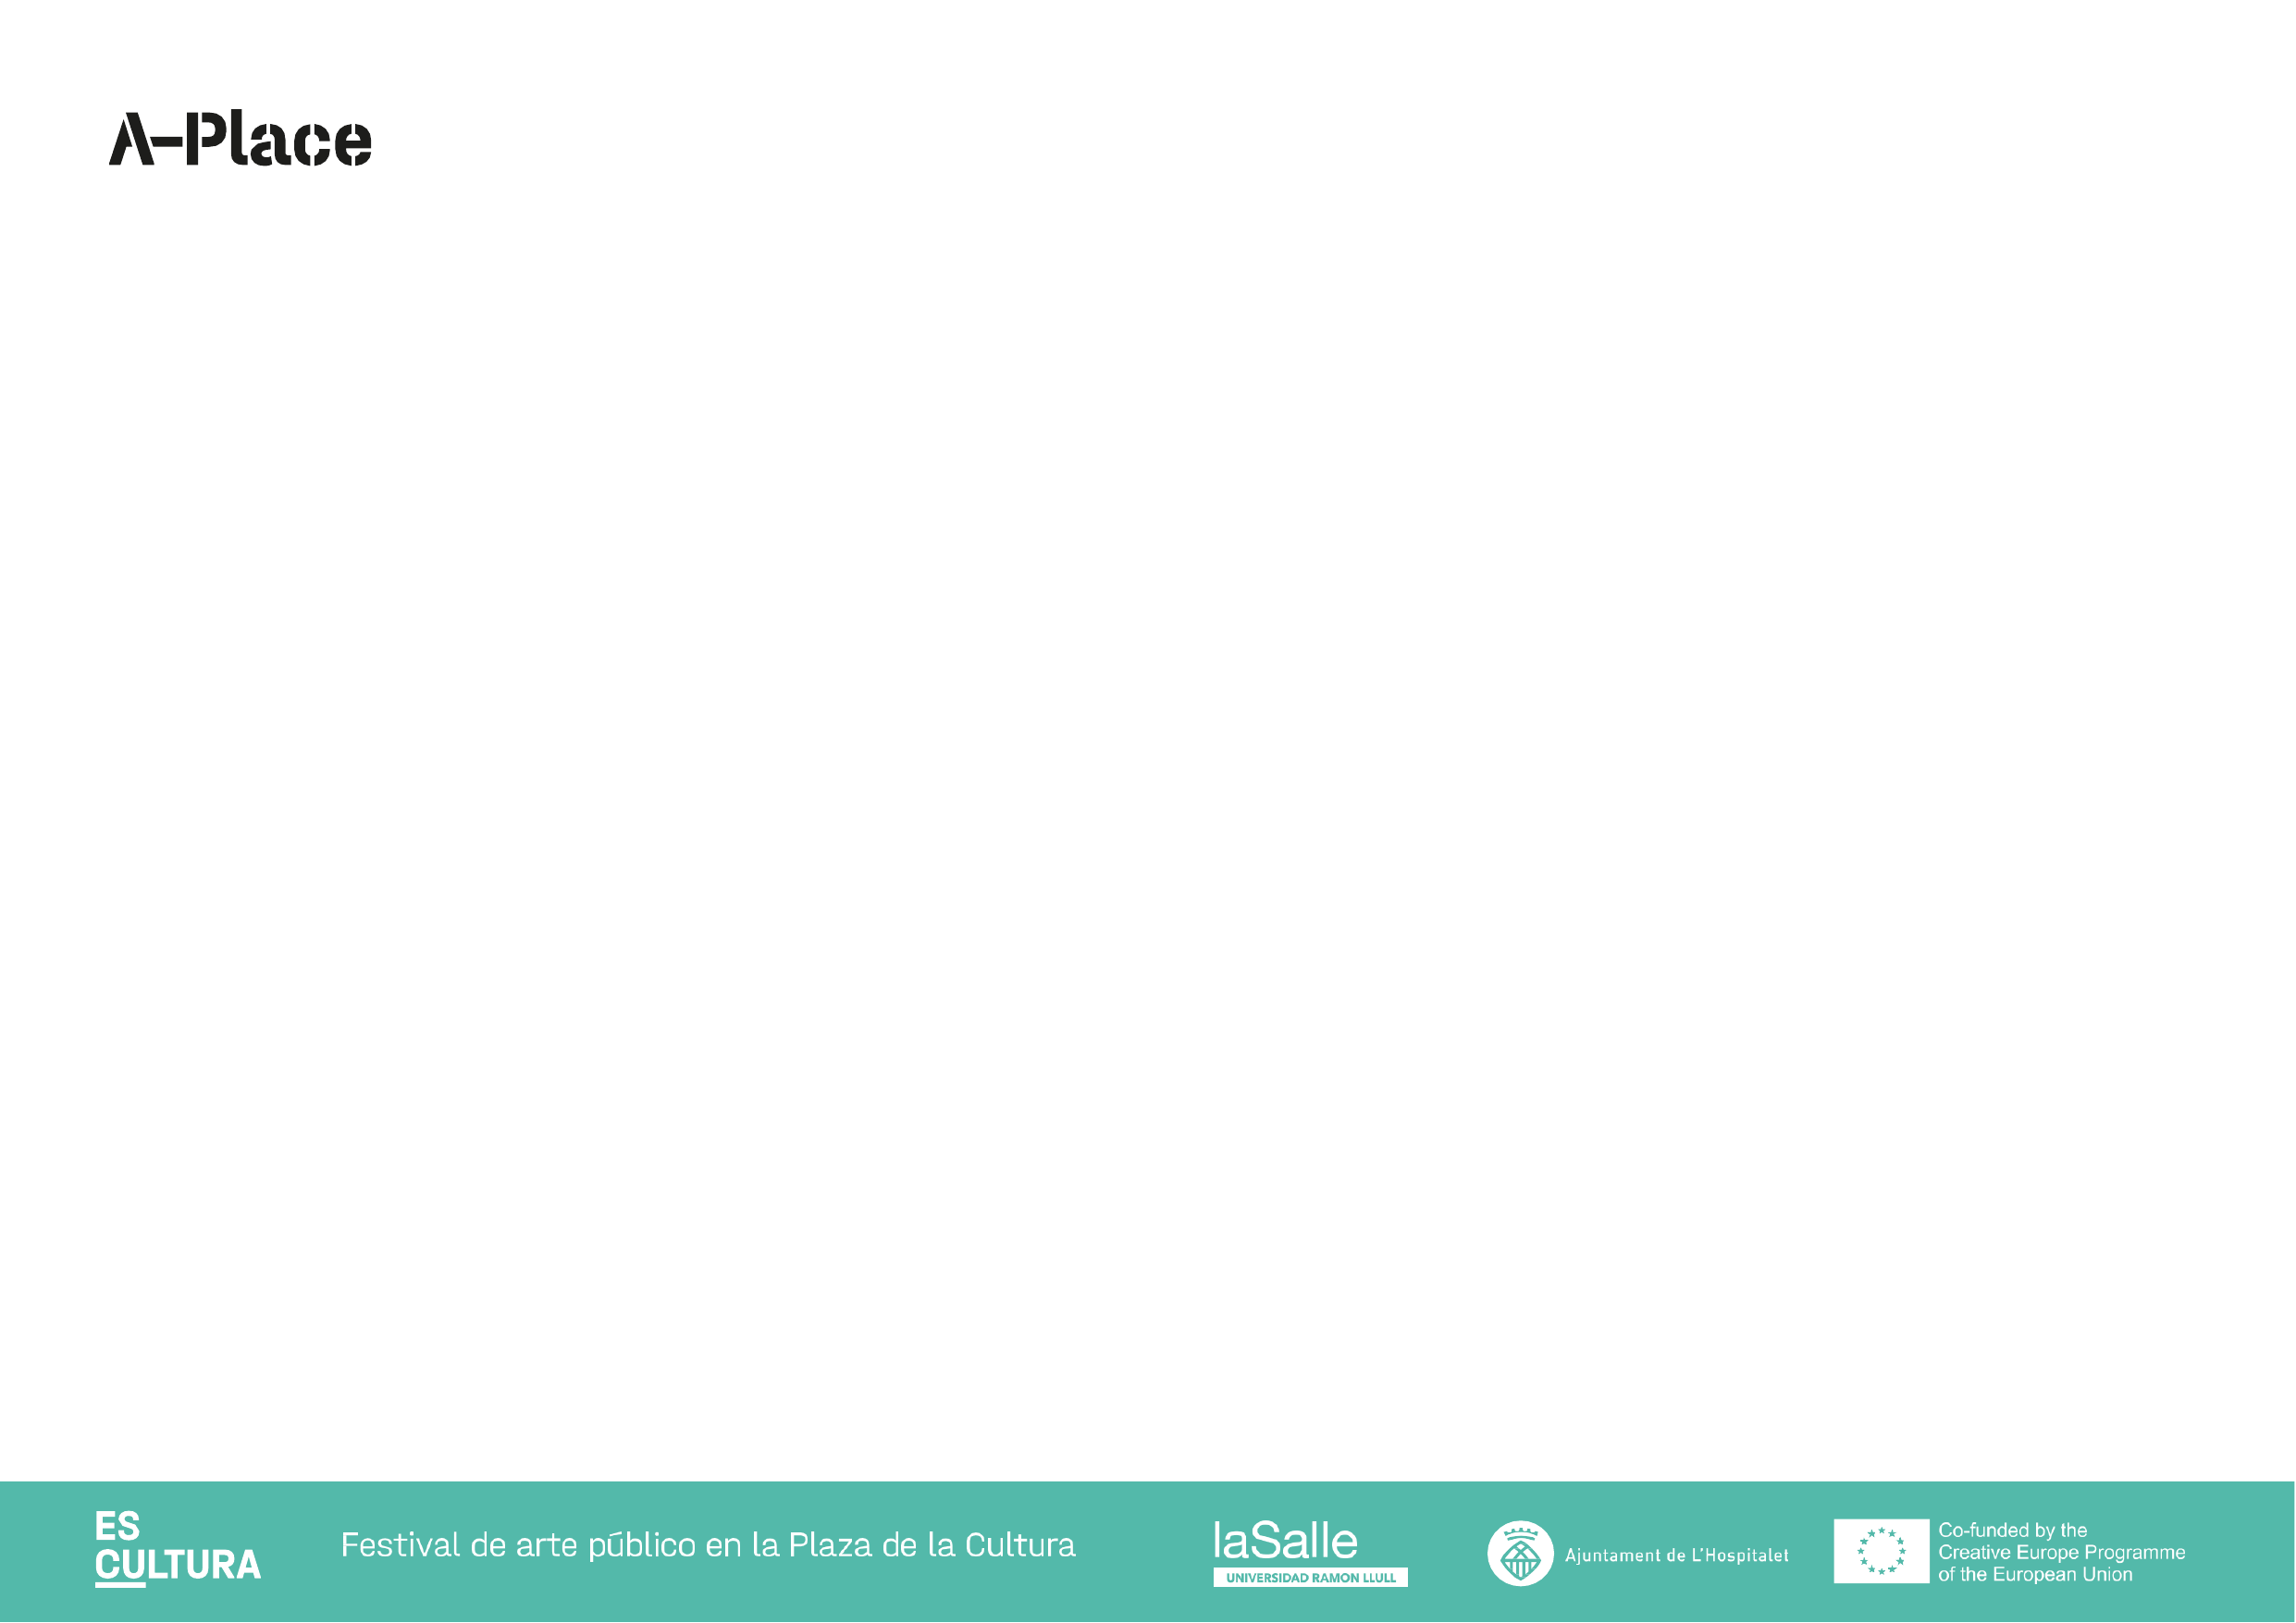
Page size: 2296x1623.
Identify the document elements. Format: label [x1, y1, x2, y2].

text_box [270, 123, 291, 166]
text_box [517, 1533, 577, 1557]
text_box [294, 124, 311, 166]
picture [930, 1531, 956, 1557]
text_box [883, 1531, 917, 1557]
text_box [202, 112, 227, 147]
text_box [471, 1531, 505, 1557]
text_box [707, 1538, 740, 1557]
text_box [187, 112, 199, 166]
picture [1565, 1548, 1788, 1565]
text_box [126, 112, 154, 166]
picture [1214, 1568, 1408, 1587]
text_box [967, 1531, 1077, 1557]
text_box [589, 1531, 695, 1563]
text_box [109, 118, 133, 166]
text_box [251, 123, 266, 140]
picture [754, 1531, 780, 1557]
text_box [335, 123, 372, 166]
text_box [0, 1481, 2295, 1623]
text_box [150, 136, 183, 147]
text_box [791, 1531, 872, 1557]
text_box [1487, 1520, 1555, 1587]
text_box [343, 1531, 461, 1557]
text_box [314, 149, 330, 166]
text_box [314, 123, 330, 141]
text_box [1215, 1519, 1317, 1558]
text_box [1323, 1520, 1357, 1558]
text_box [250, 141, 273, 166]
text_box [230, 109, 248, 166]
